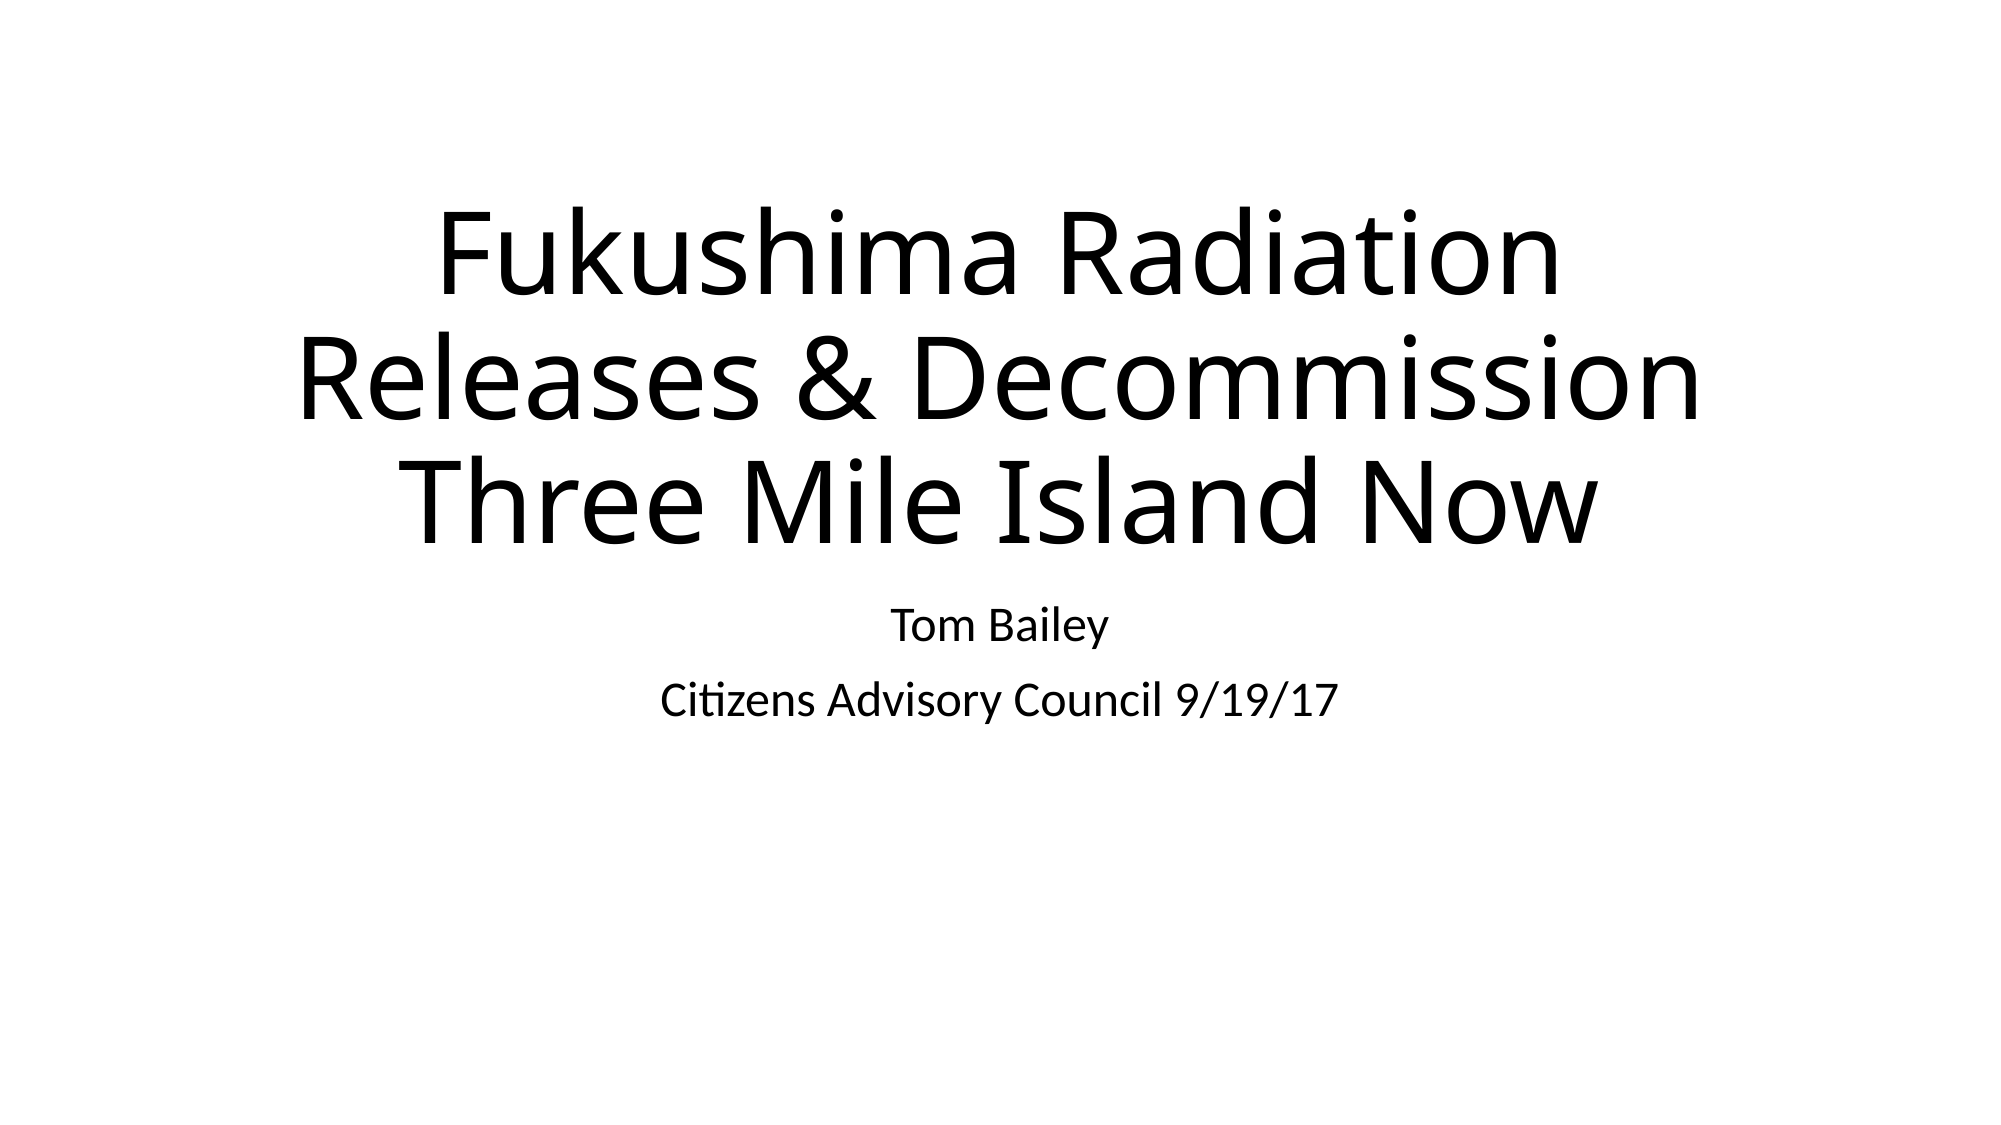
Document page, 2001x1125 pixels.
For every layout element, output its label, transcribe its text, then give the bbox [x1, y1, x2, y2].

title Fukushima Radiation Releases & Decommission Three Mile Island Now [249, 184, 1750, 576]
subtitle Tom Bailey Citizens Advisory Council 9/19/17 [249, 590, 1750, 863]
